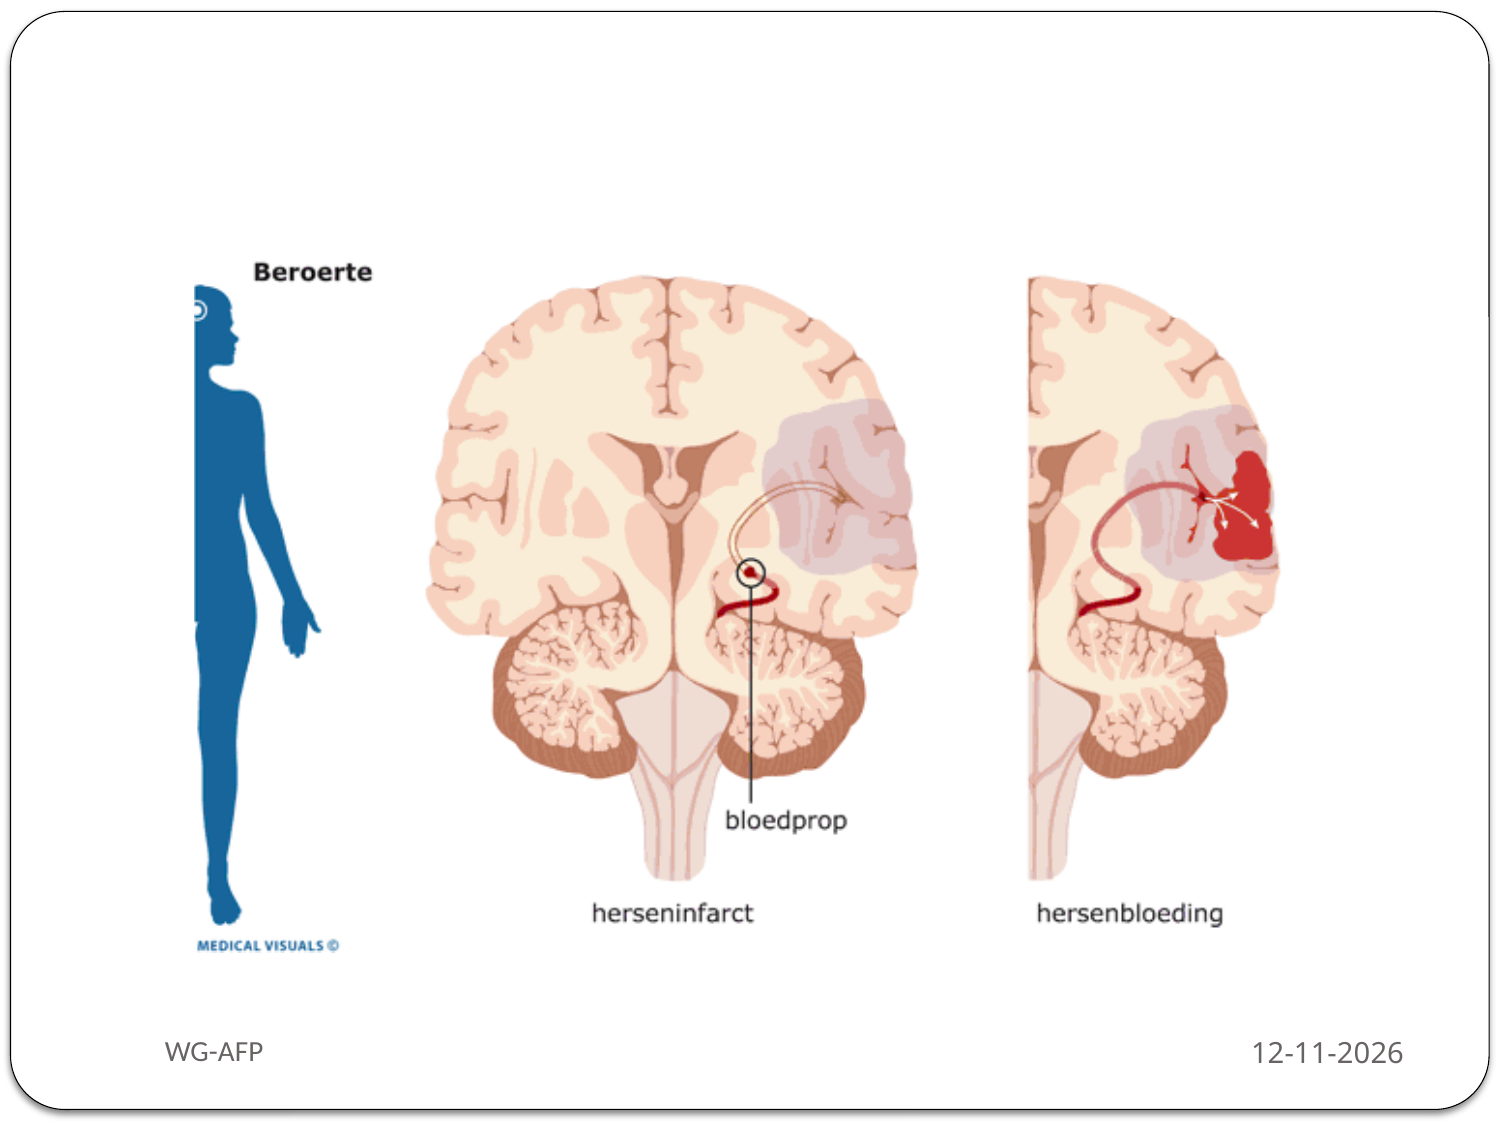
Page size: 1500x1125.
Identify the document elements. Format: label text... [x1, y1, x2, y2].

footer WG-AFP [150, 1012, 800, 1088]
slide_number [1012, 1015, 1419, 1094]
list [194, 256, 1354, 953]
